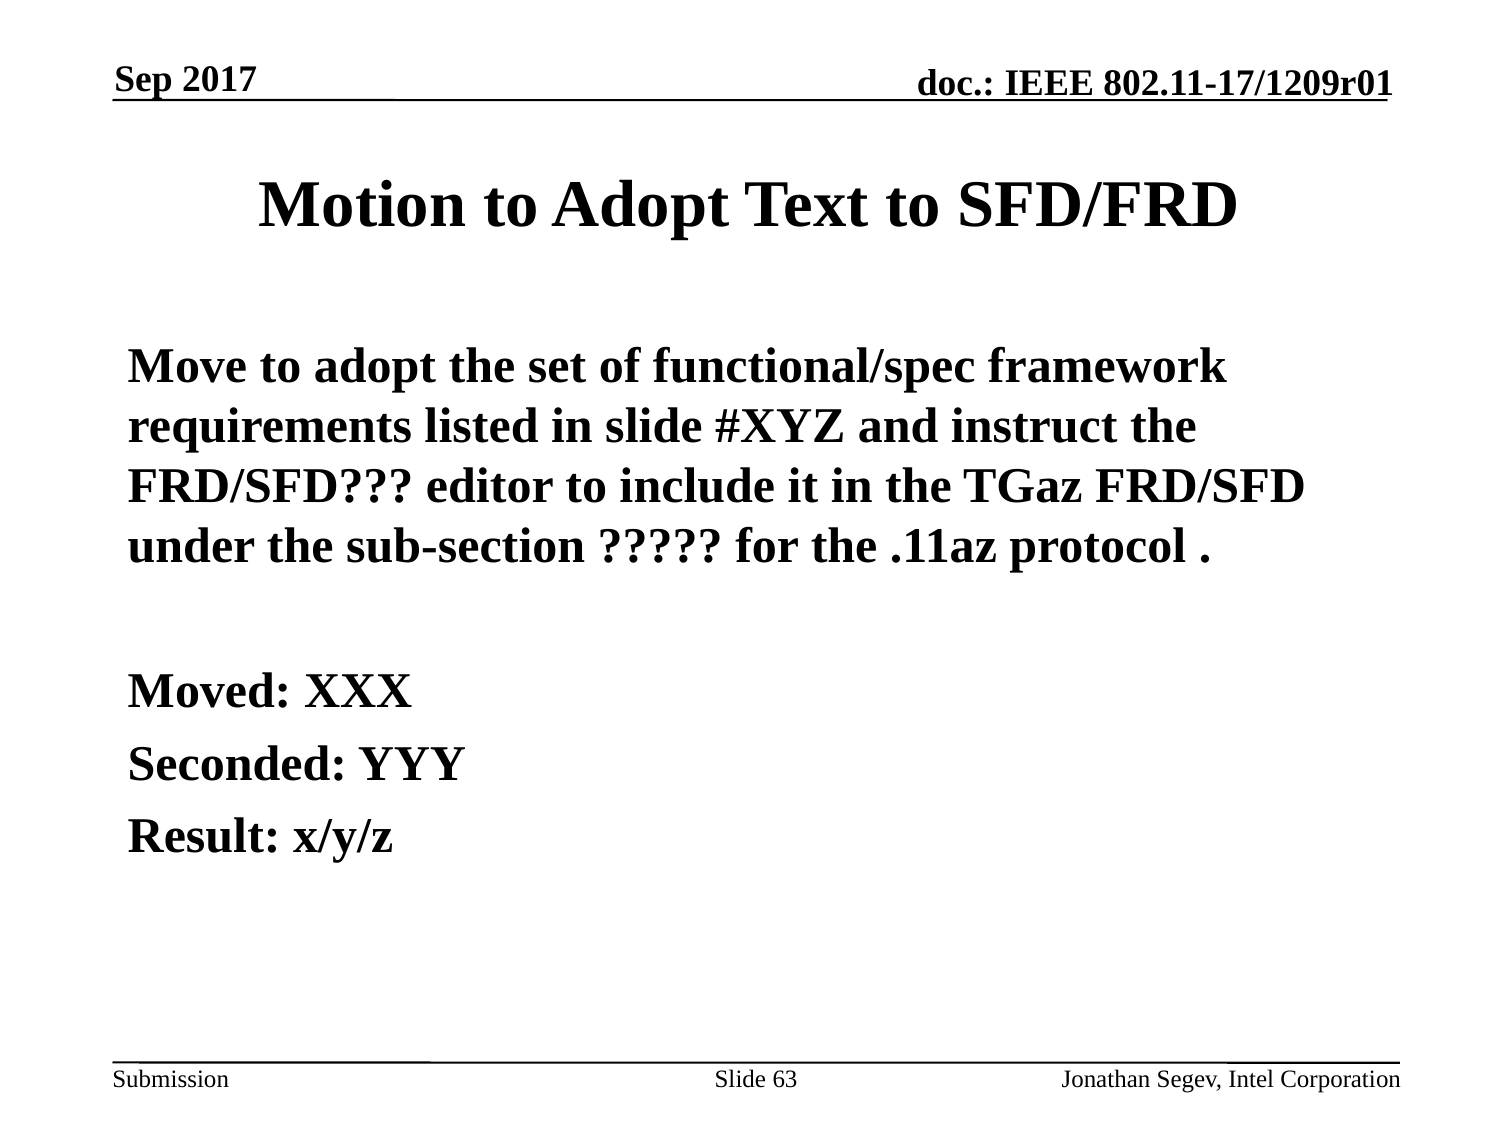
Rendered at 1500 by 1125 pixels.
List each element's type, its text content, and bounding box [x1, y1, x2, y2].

title Motion to Adopt Text to SFD/FRD [112, 112, 1388, 288]
footer Jonathan Segev, Intel Corporation [878, 1061, 1402, 1093]
slide_number Slide 63 [712, 1061, 800, 1123]
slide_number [114, 54, 423, 100]
list Move to adopt the set of functional/spec framework requirements listed in slide #XYZ and instruct the FRD/SFD??? editor to include it in the TGaz FRD/SFD under the sub-section ????? for the .11az protocol . Moved: XXX Seconded: YYY Result: x/y/z [112, 324, 1388, 1000]
